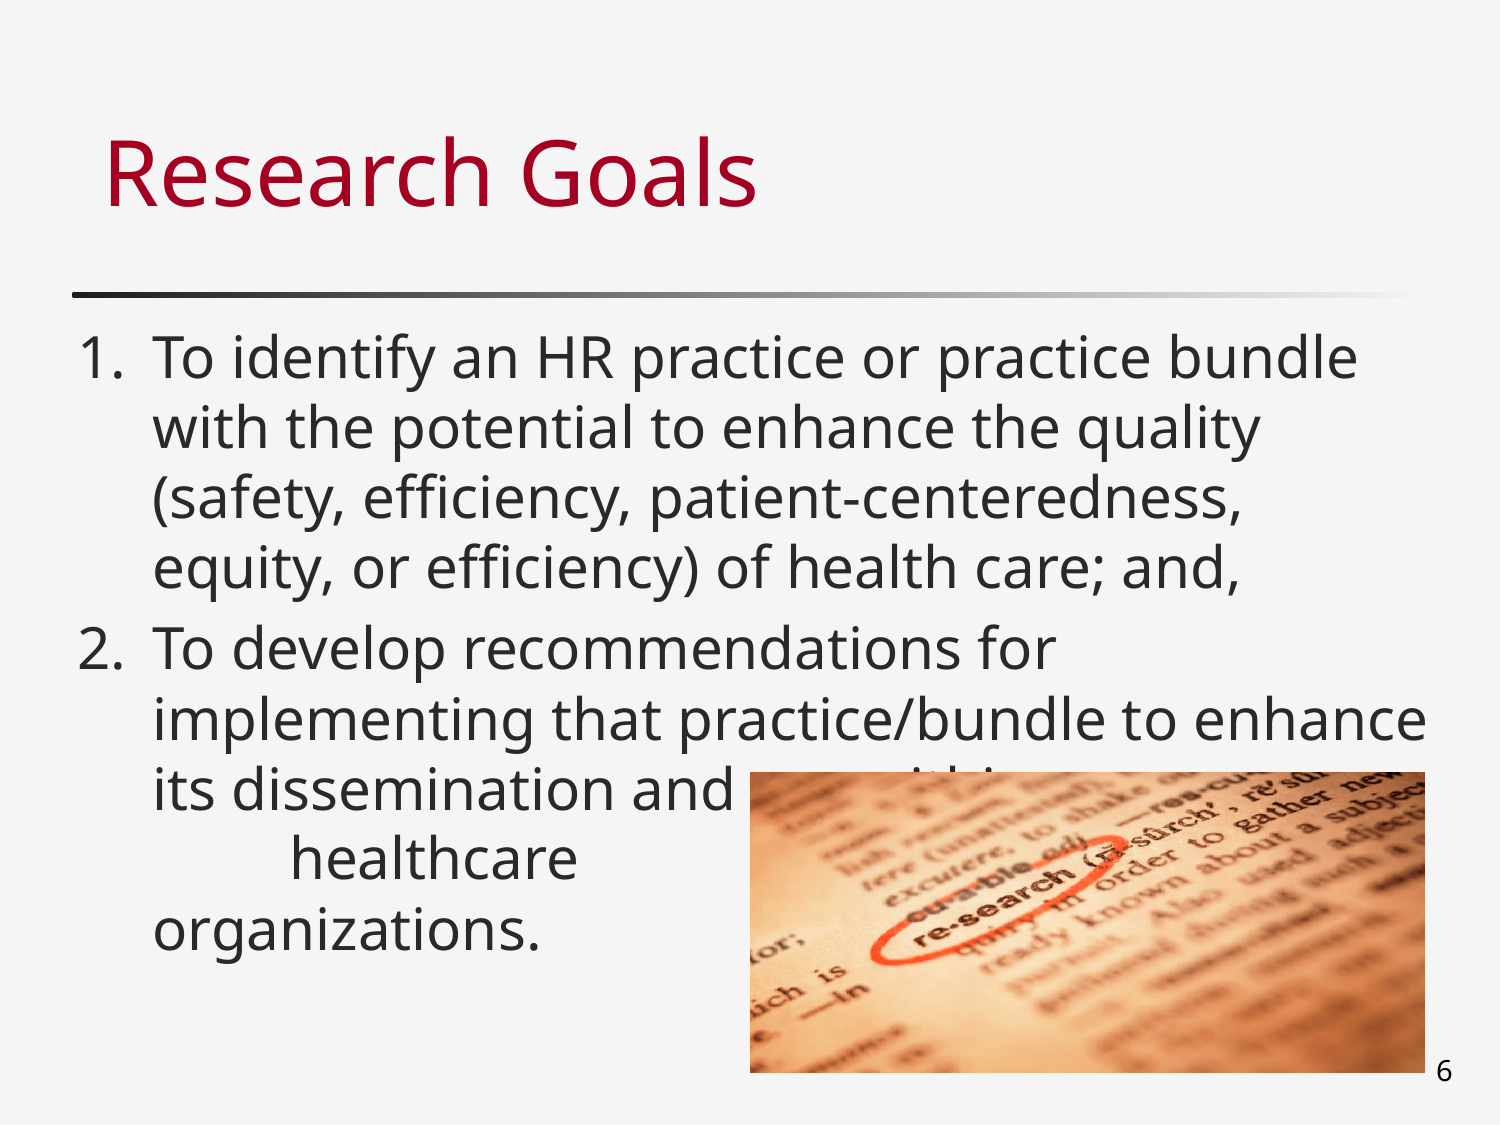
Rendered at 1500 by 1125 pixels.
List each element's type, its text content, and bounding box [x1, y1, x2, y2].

title Research Goals [87, 74, 1342, 266]
slide_number 6 [1154, 1023, 1468, 1100]
picture [749, 771, 1426, 1073]
list To identify an HR practice or practice bundle with the potential to enhance the quality (safety, efficiency, patient-centeredness, equity, or efficiency) of health care; and, To develop recommendations for implementing that practice/bundle to enhance its dissemination and use within healthcare organizations. [62, 312, 1451, 1038]
